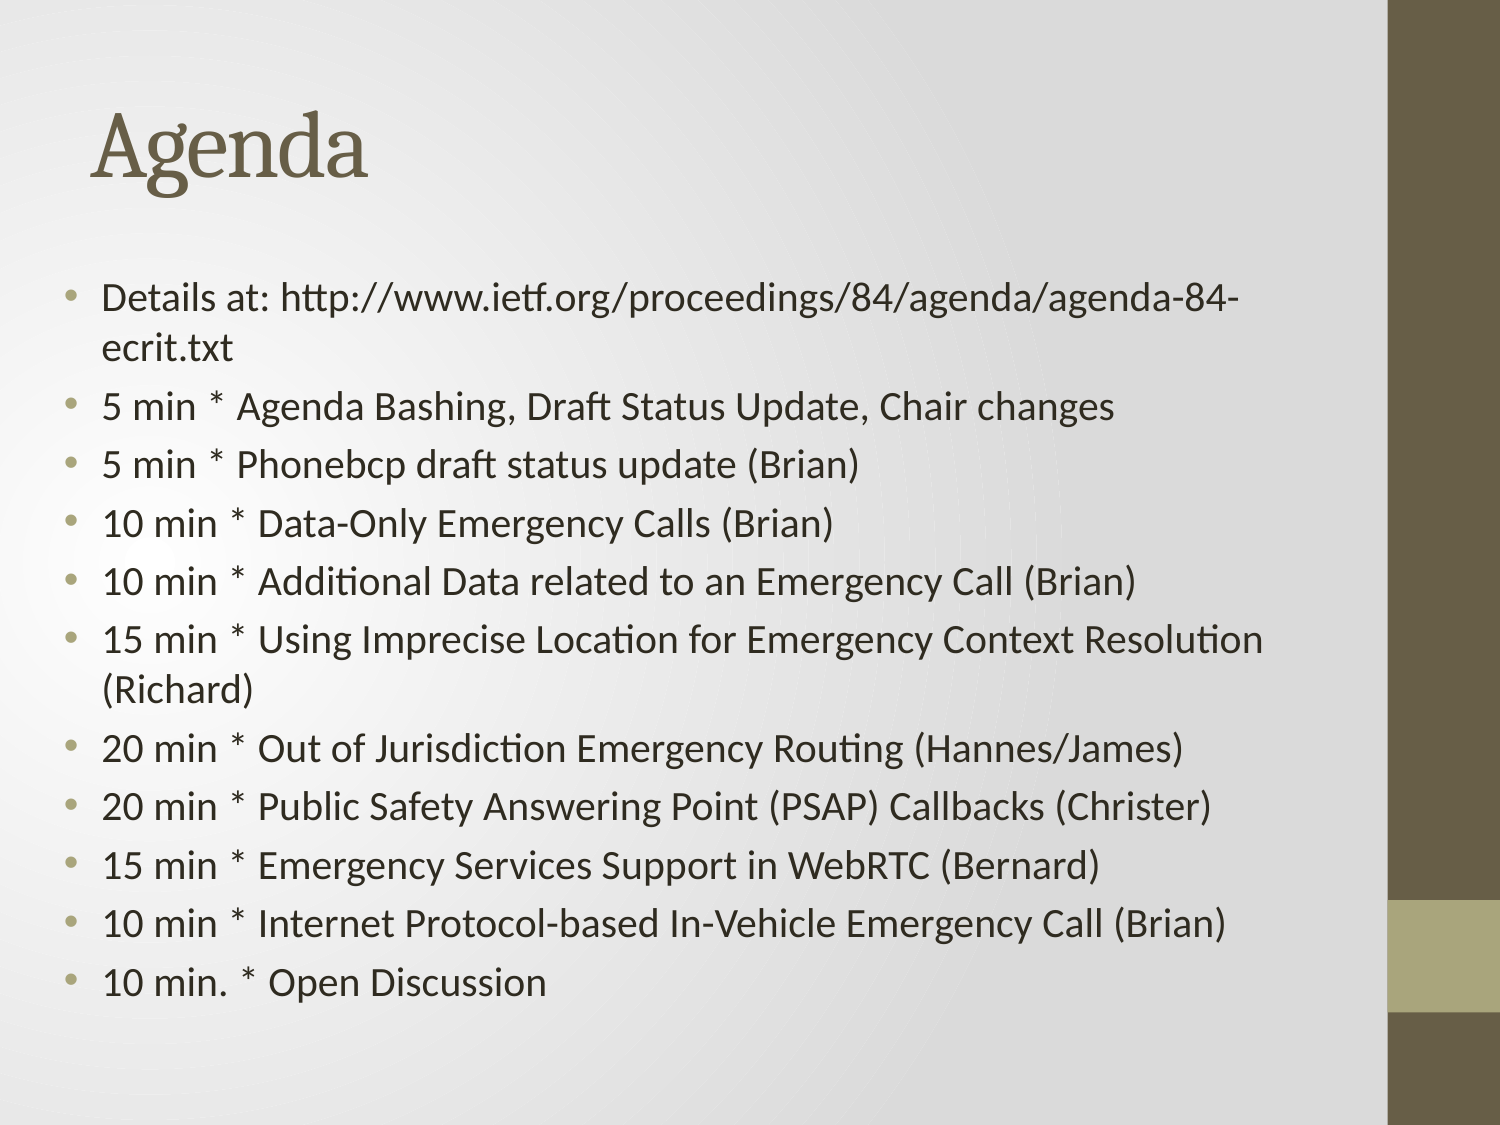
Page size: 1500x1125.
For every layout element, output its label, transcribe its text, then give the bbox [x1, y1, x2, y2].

list Details at: http://www.ietf.org/proceedings/84/agenda/agenda-84-ecrit.txt 5 min * Agenda Bashing, Draft Status Update, Chair changes 5 min * Phonebcp draft status update (Brian) 10 min * Data-Only Emergency Calls (Brian) 10 min * Additional Data related to an Emergency Call (Brian) 15 min * Using Imprecise Location for Emergency Context Resolution (Richard) 20 min * Out of Jurisdiction Emergency Routing (Hannes/James) 20 min * Public Safety Answering Point (PSAP) Callbacks (Christer) 15 min * Emergency Services Support in WebRTC (Bernard) 10 min * Internet Protocol-based In-Vehicle Emergency Call (Brian) 10 min. * Open Discussion [30, 262, 1368, 1050]
title Agenda [75, 45, 1325, 233]
